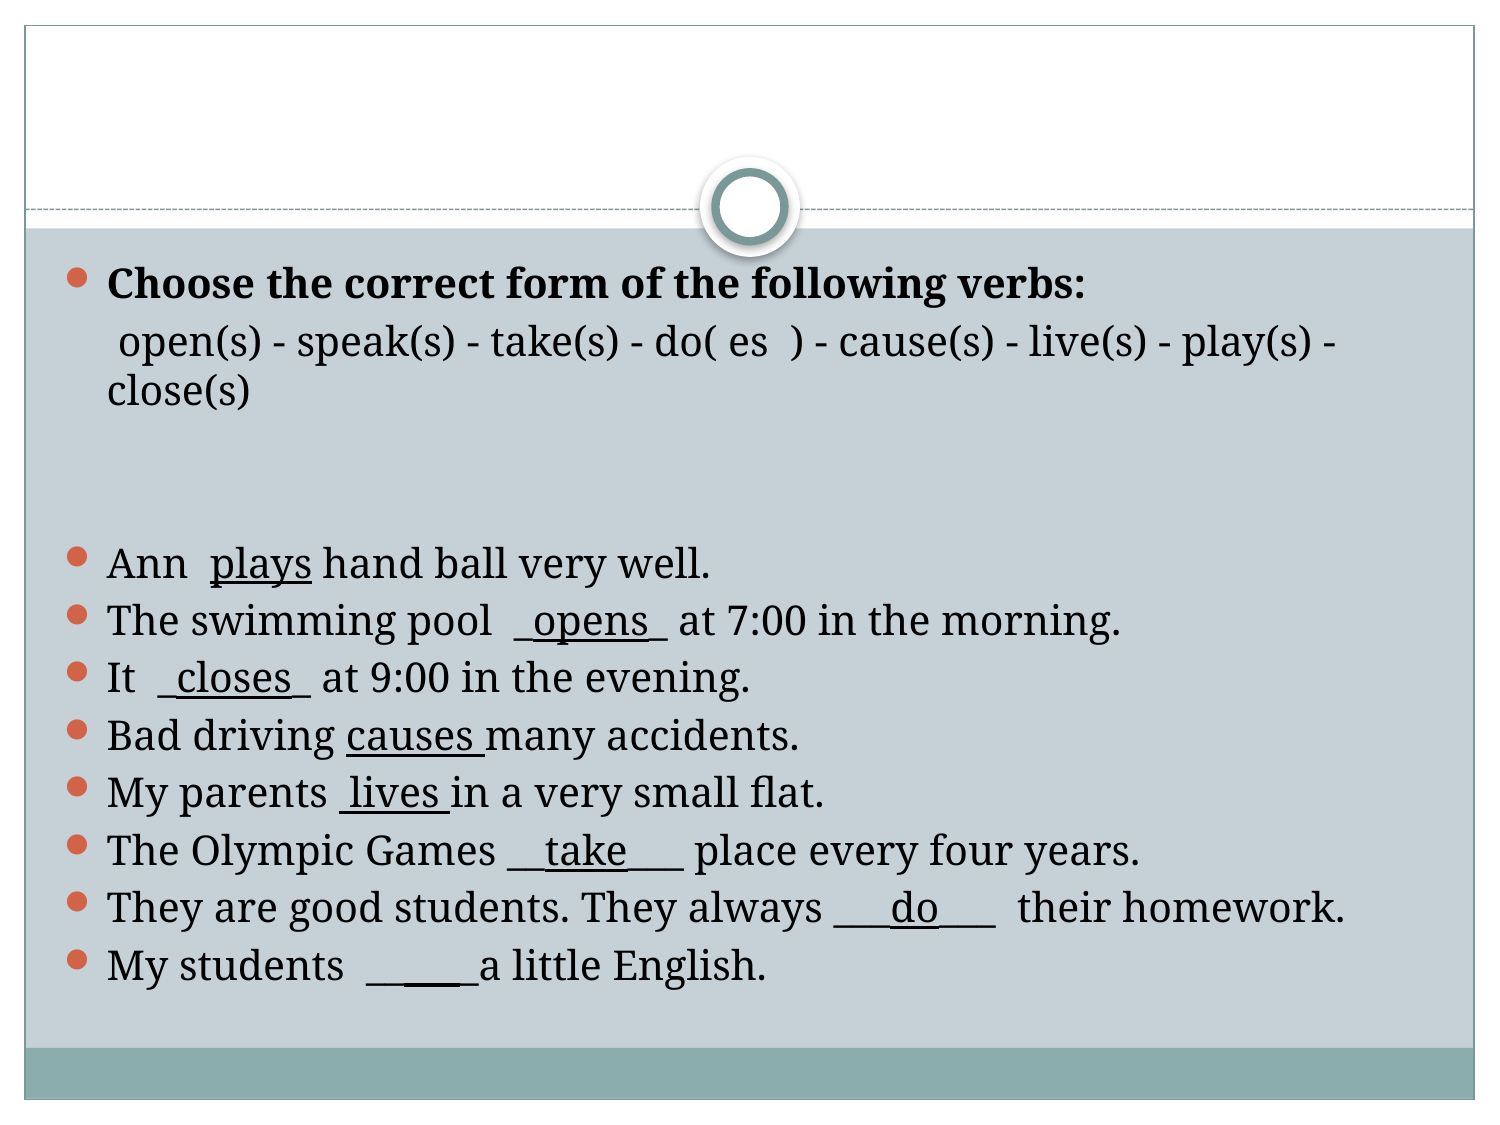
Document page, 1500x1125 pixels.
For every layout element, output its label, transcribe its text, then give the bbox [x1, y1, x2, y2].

list Choose the correct form of the following verbs: open(s) - speak(s) - take(s) - do( es ) - cause(s) - live(s) - play(s) - close(s) Ann plays hand ball very well. The swimming pool _opens_ at 7:00 in the morning. It _closes_ at 9:00 in the evening. Bad driving causes many accidents. My parents lives in a very small flat. The Olympic Games __take___ place every four years. They are good students. They always ___do___ their homework. My students ______a little English. [49, 250, 1445, 1001]
